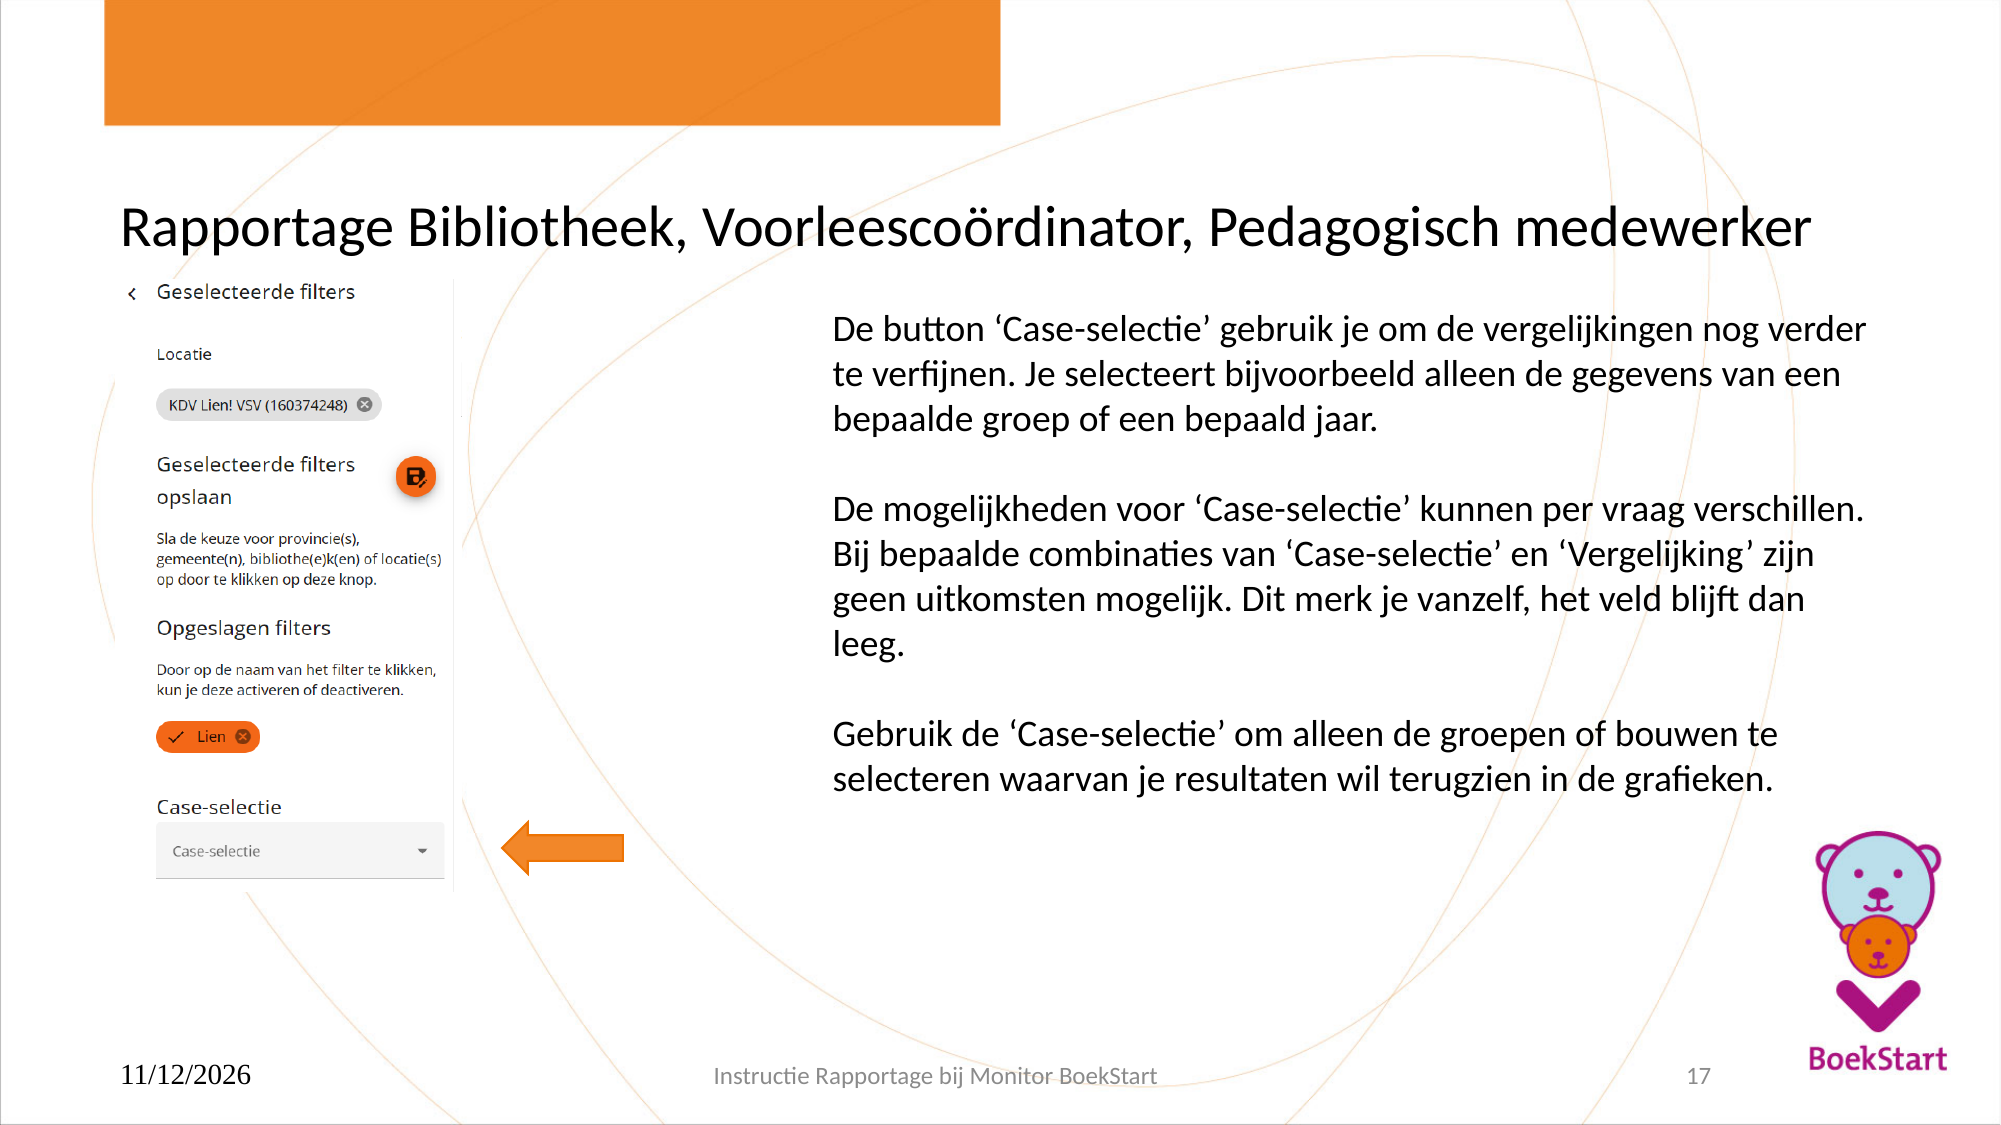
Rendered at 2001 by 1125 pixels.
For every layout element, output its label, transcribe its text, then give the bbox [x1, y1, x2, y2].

footer Instructie Rapportage bij Monitor BoekStart [486, 1044, 1386, 1105]
text_box De button ‘Case-selectie’ gebruik je om de vergelijkingen nog verder te verfijnen. Je selecteert bijvoorbeeld alleen de gegevens van een bepaalde groep of een bepaald jaar. De mogelijkheden voor ‘Case-selectie’ kunnen per vraag verschillen. Bij bepaalde combinaties van ‘Case-selectie’ en ‘Vergelijking’ zijn geen uitkomsten mogelijk. Dit merk je vanzelf, het veld blijft dan leeg. Gebruik de ‘Case-selectie’ om alleen de groepen of bouwen te selecteren waarvan je resultaten wil terugzien in de grafieken. [817, 296, 1895, 807]
text_box [500, 819, 624, 877]
picture [0, 0, 2001, 1125]
slide_number 17 [1623, 1044, 1775, 1105]
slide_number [105, 1042, 452, 1103]
title Rapportage Bibliotheek, Voorleescoördinator, Pedagogisch medewerker [105, 158, 1863, 297]
